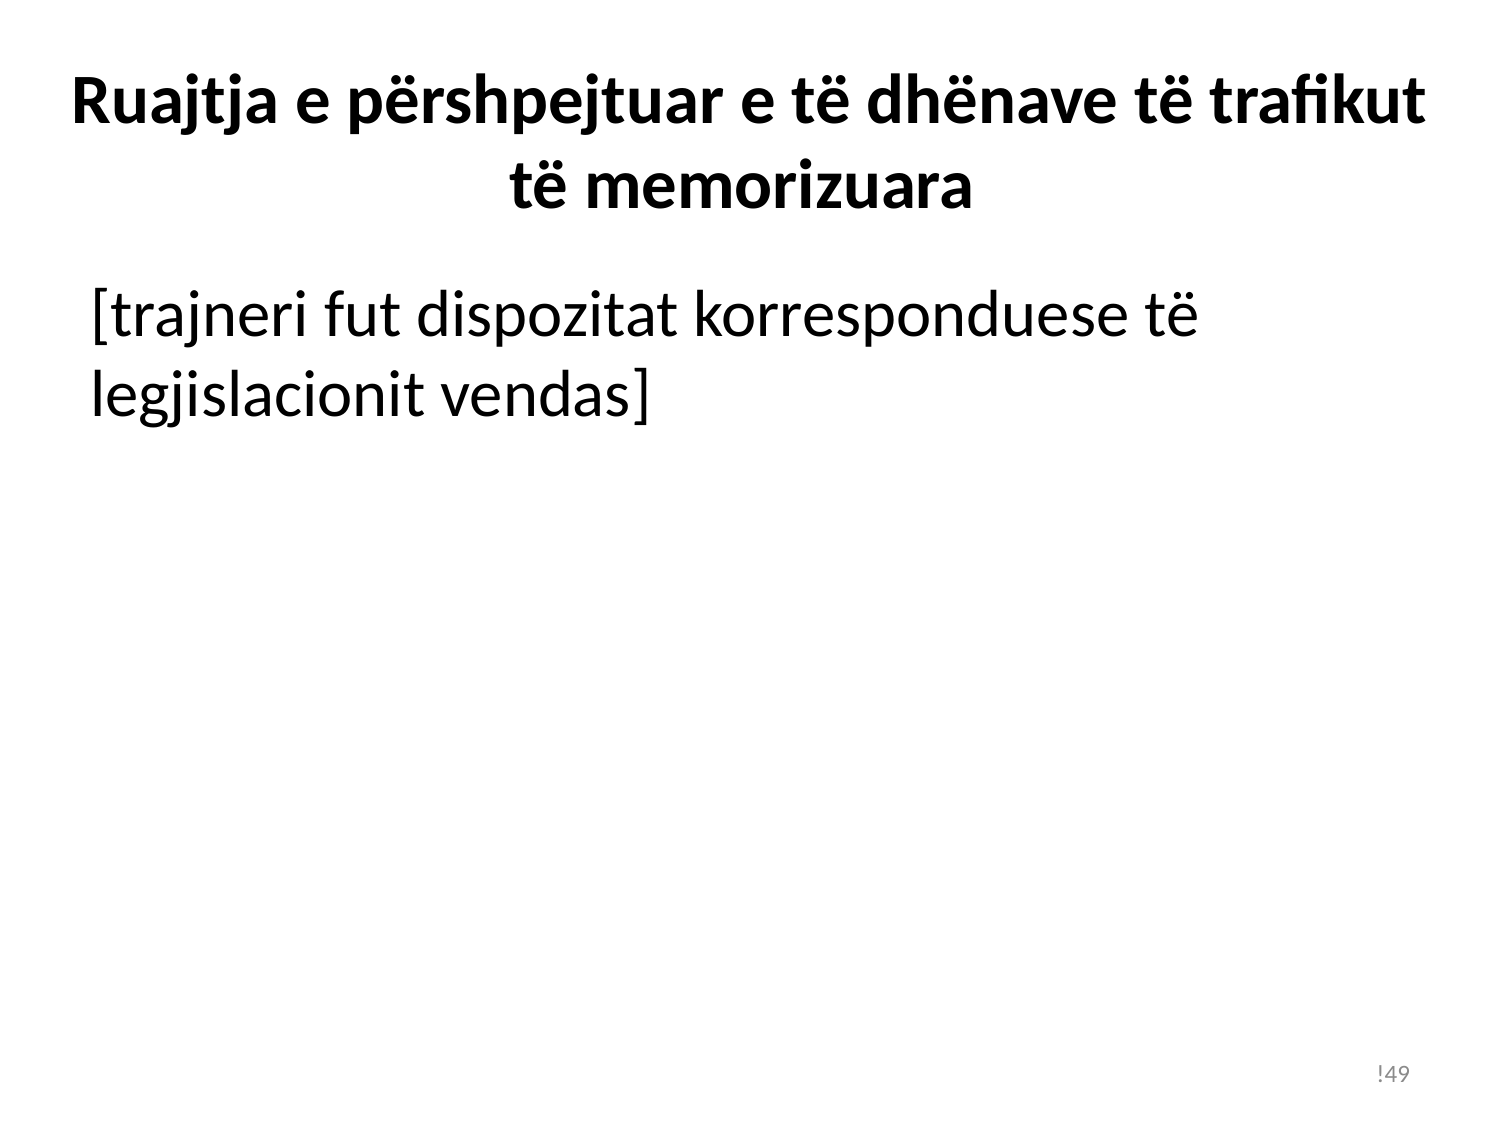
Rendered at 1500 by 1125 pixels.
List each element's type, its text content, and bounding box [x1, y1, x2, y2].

slide_number !49 [1074, 1042, 1425, 1103]
list [trajneri fut dispozitat korresponduese të legjislacionit vendas] [75, 262, 1425, 1005]
title Ruajtja e përshpejtuar e të dhënave të trafikut të memorizuara [56, 45, 1444, 233]
